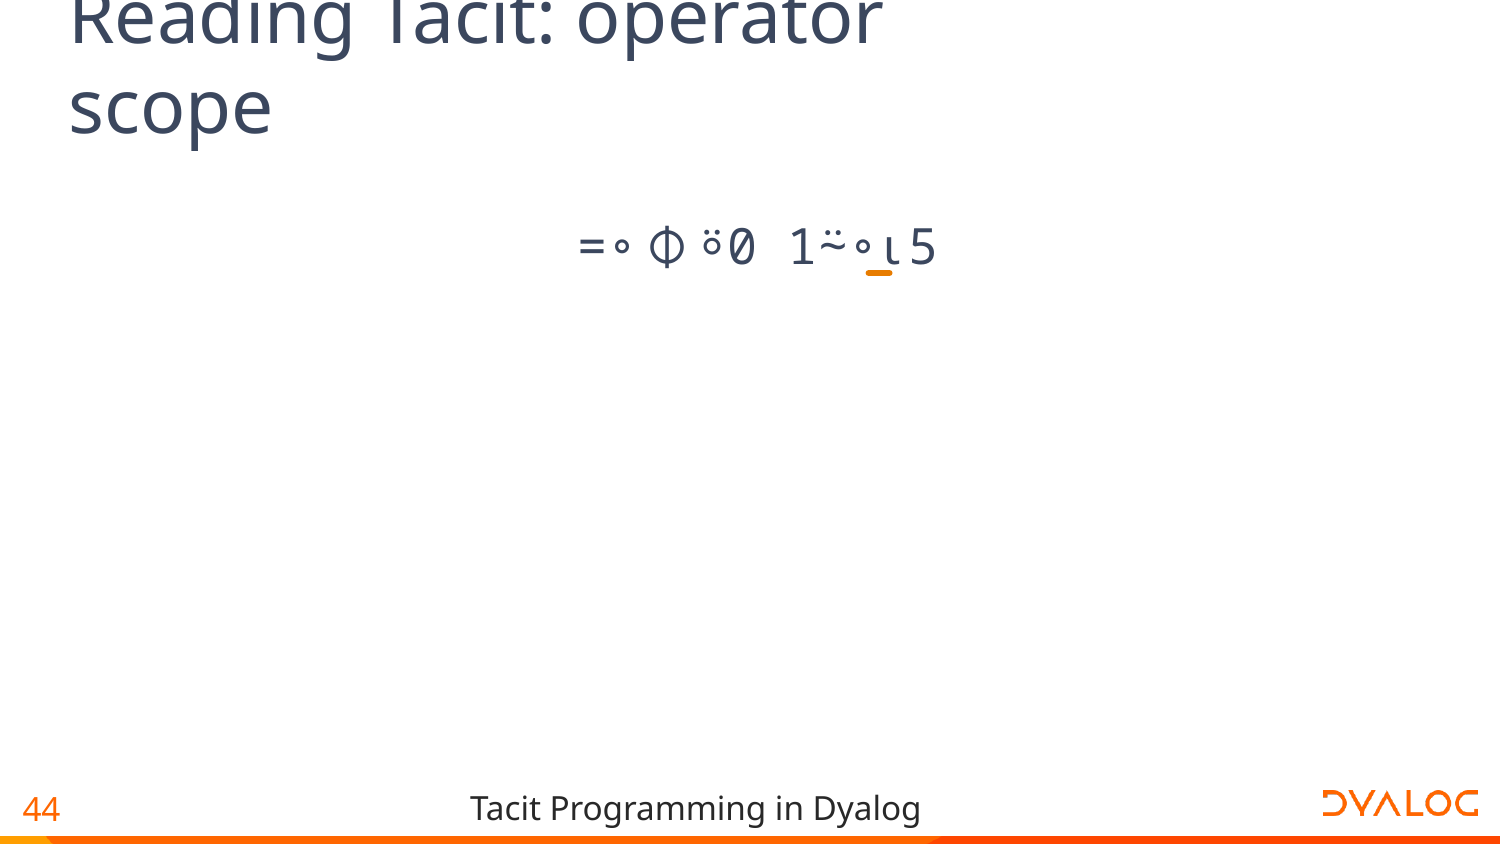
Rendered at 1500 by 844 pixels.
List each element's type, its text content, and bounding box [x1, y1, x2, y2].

picture [1323, 790, 1478, 816]
picture [0, 836, 1500, 844]
list =∘⌽⍤0 1⍨∘⍳5 [53, 207, 1463, 740]
title Reading Tacit: operator scope [53, 43, 1121, 157]
